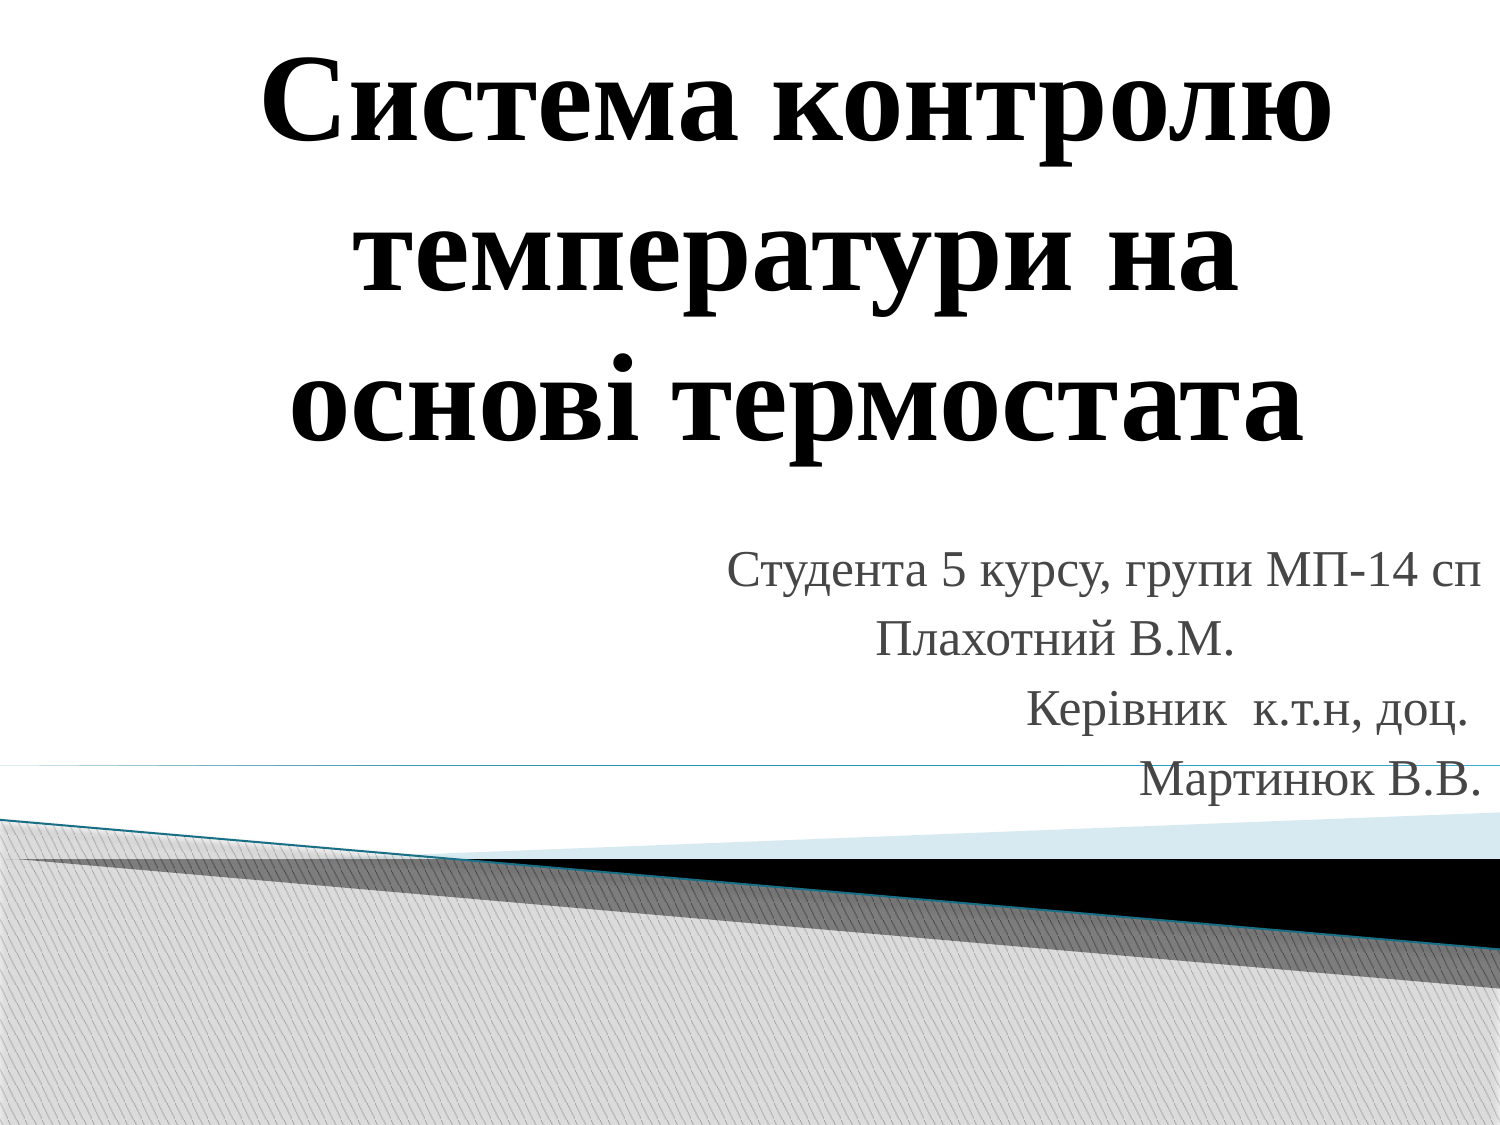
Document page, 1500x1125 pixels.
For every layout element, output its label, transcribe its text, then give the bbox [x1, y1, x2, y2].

title Система контролю температури на основі термостата [159, 90, 1435, 473]
subtitle Студента 5 курсу, групи МП-14 сп Плахотний В.М. Керівник к.т.н, доц. Мартинюк В.В. [450, 527, 1500, 815]
picture [5, 859, 1500, 989]
